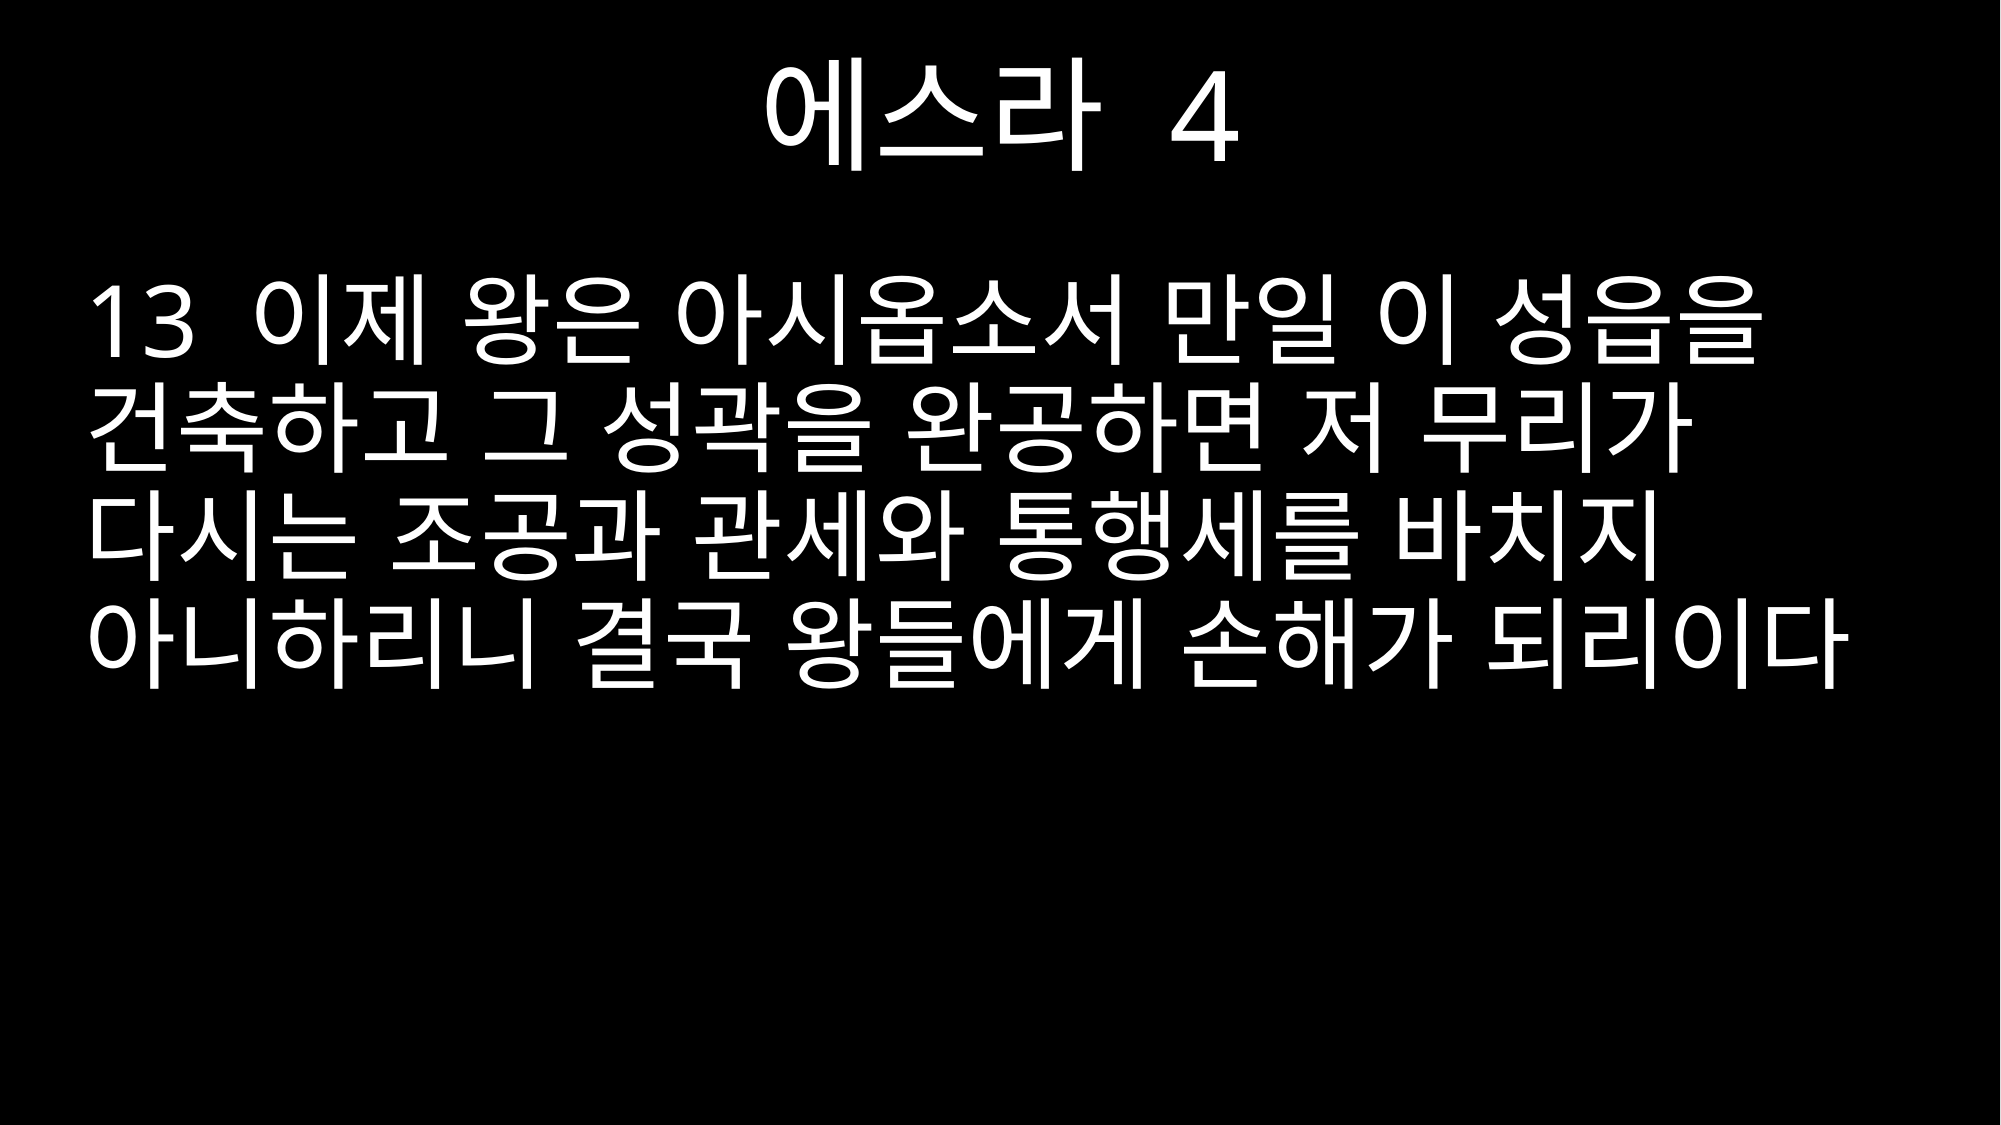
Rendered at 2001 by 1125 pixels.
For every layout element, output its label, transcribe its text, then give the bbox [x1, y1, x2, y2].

footer 에스라 4 [0, 32, 2000, 192]
list 13 이제 왕은 아시옵소서 만일 이 성읍을 건축하고 그 성곽을 완공하면 저 무리가 다시는 조공과 관세와 통행세를 바치지 아니하리니 결국 왕들에게 손해가 되리이다 [69, 263, 1953, 423]
picture [0, 0, 2001, 1125]
